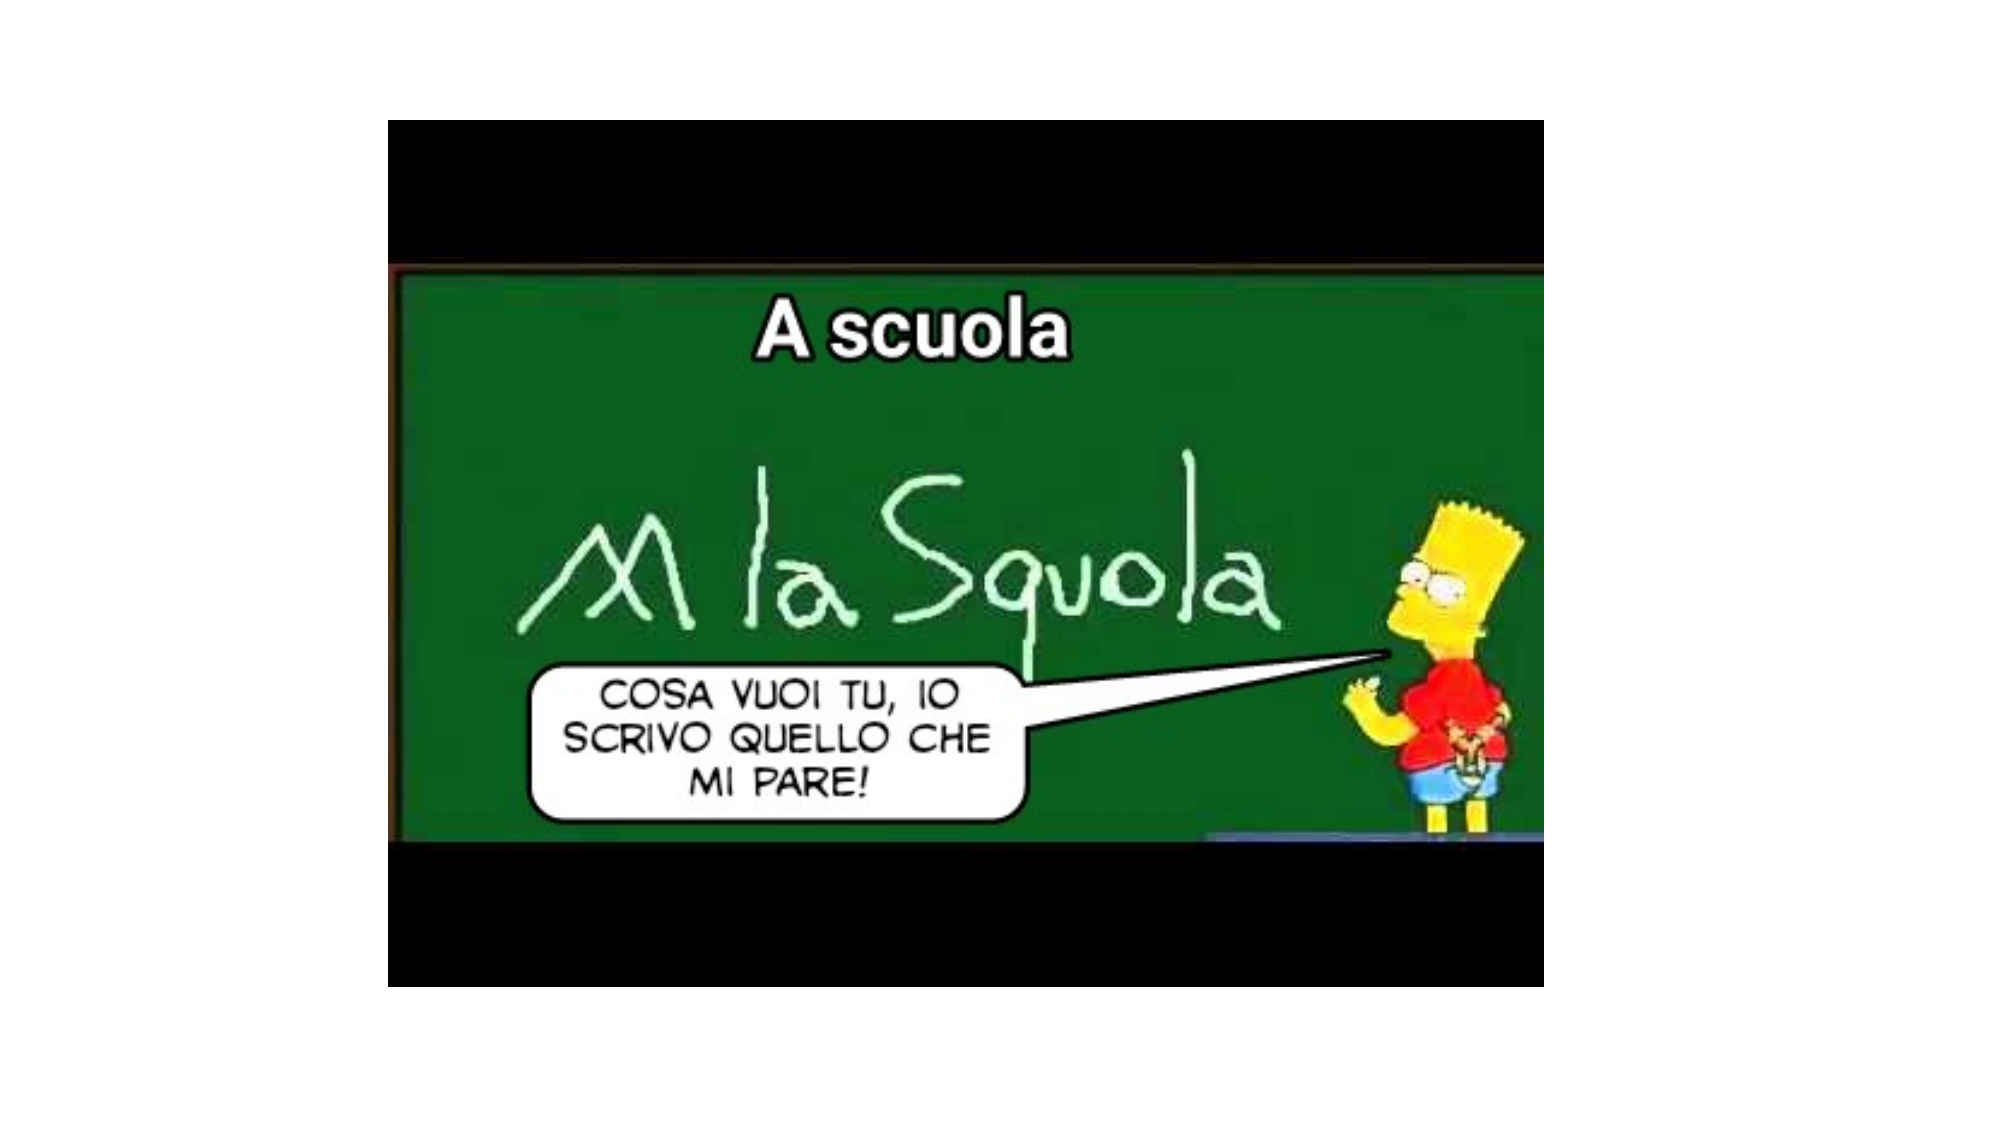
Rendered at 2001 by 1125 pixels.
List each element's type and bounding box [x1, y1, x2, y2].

list [388, 120, 1544, 987]
